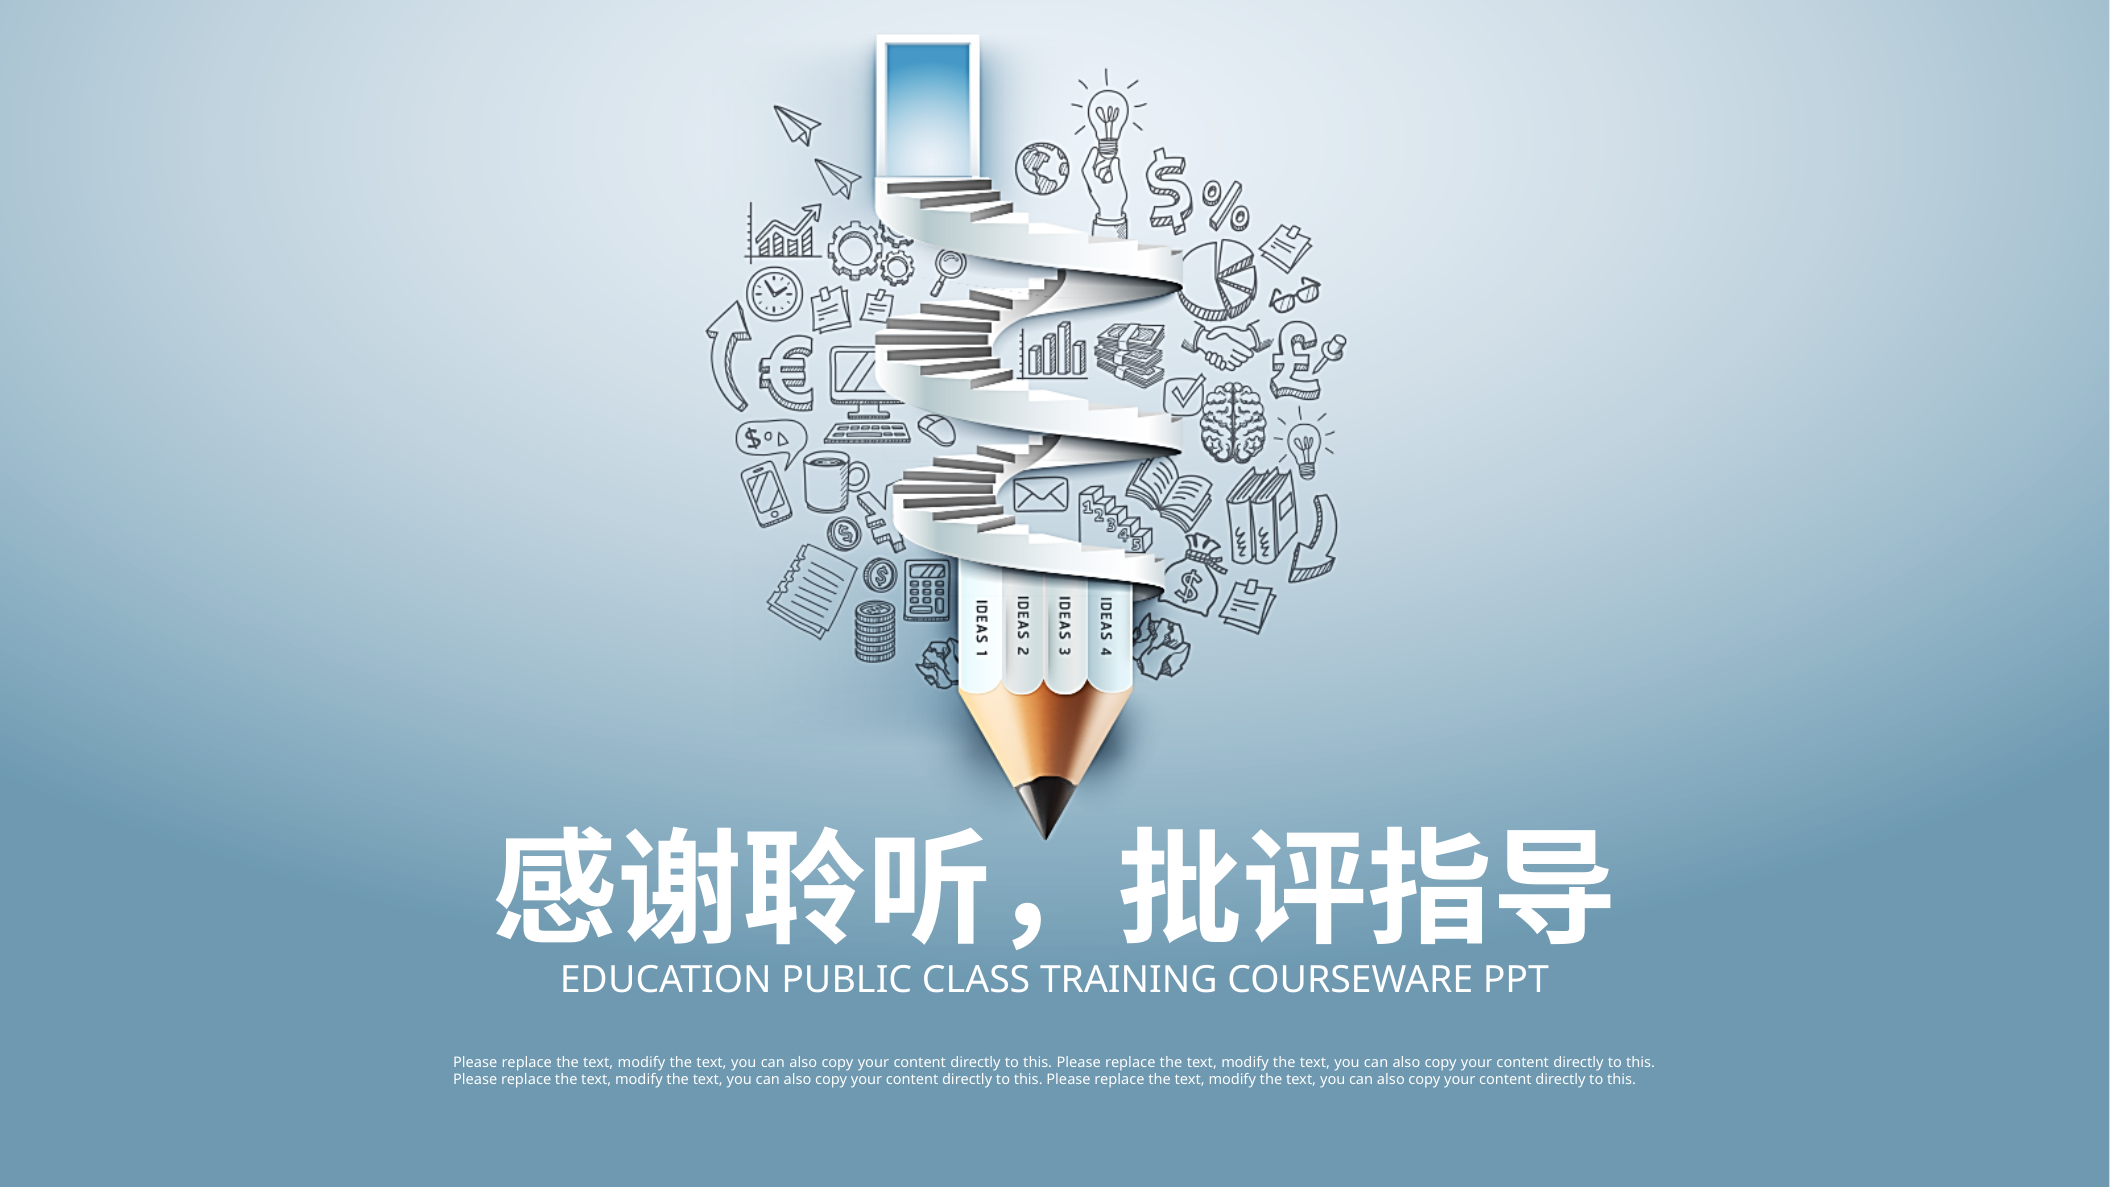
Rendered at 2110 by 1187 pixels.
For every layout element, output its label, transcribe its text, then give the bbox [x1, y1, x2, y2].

text_box [0, 0, 2110, 1187]
text_box EDUCATION PUBLIC CLASS TRAINING COURSEWARE PPT [511, 954, 1598, 1000]
text_box 感谢聆听，批评指导 [371, 808, 1738, 959]
text_box Please replace the text, modify the text, you can also copy your content directly to this. Please replace the text, modify the text, you can also copy your content directly to this. Please replace the text, modify the text, you can also copy your content directly to this. Please replace the text, modify the text, you can also copy your content directly to this. [453, 1052, 1657, 1088]
